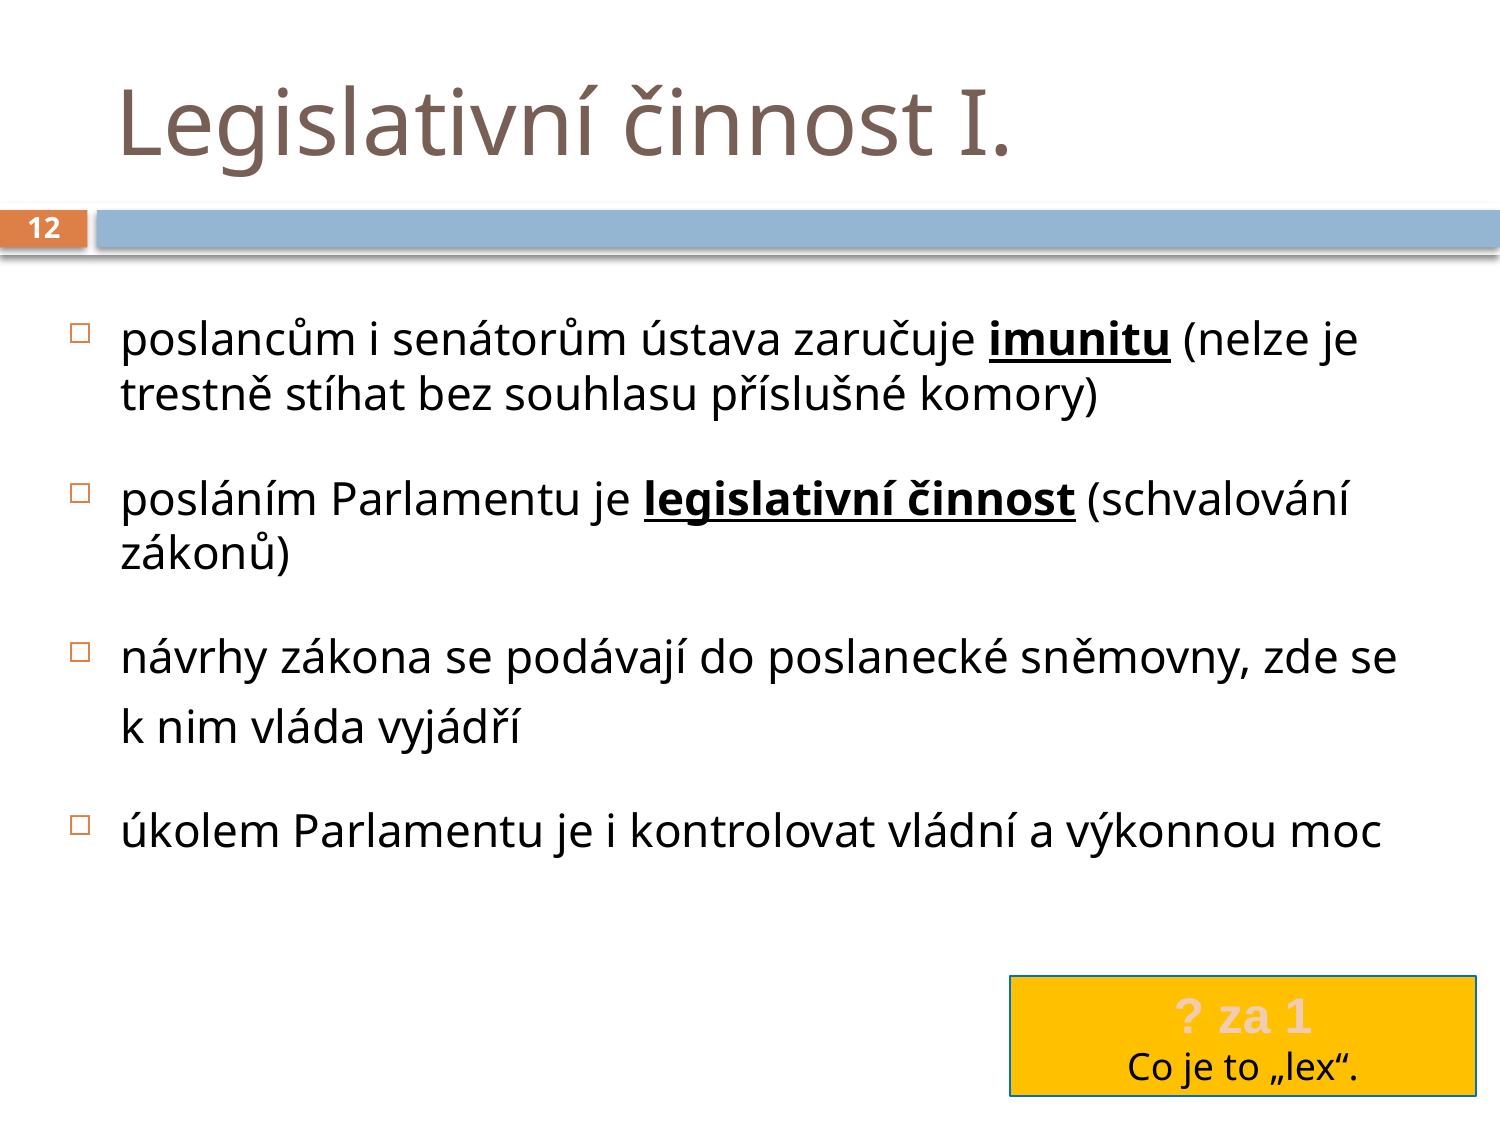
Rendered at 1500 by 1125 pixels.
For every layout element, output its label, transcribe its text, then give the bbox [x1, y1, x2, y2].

text_box ? za 1 Co je to „lex“. [1009, 975, 1477, 1096]
title Legislativní činnost I. [100, 37, 1438, 200]
list poslancům i senátorům ústava zaručuje imunitu (nelze je trestně stíhat bez souhlasu příslušné komory) posláním Parlamentu je legislativní činnost (schvalování zákonů) návrhy zákona se podávají do poslanecké sněmovny, zde se k nim vláda vyjádří úkolem Parlamentu je i kontrolovat vládní a výkonnou moc [53, 302, 1436, 1041]
slide_number 12 [0, 208, 88, 249]
